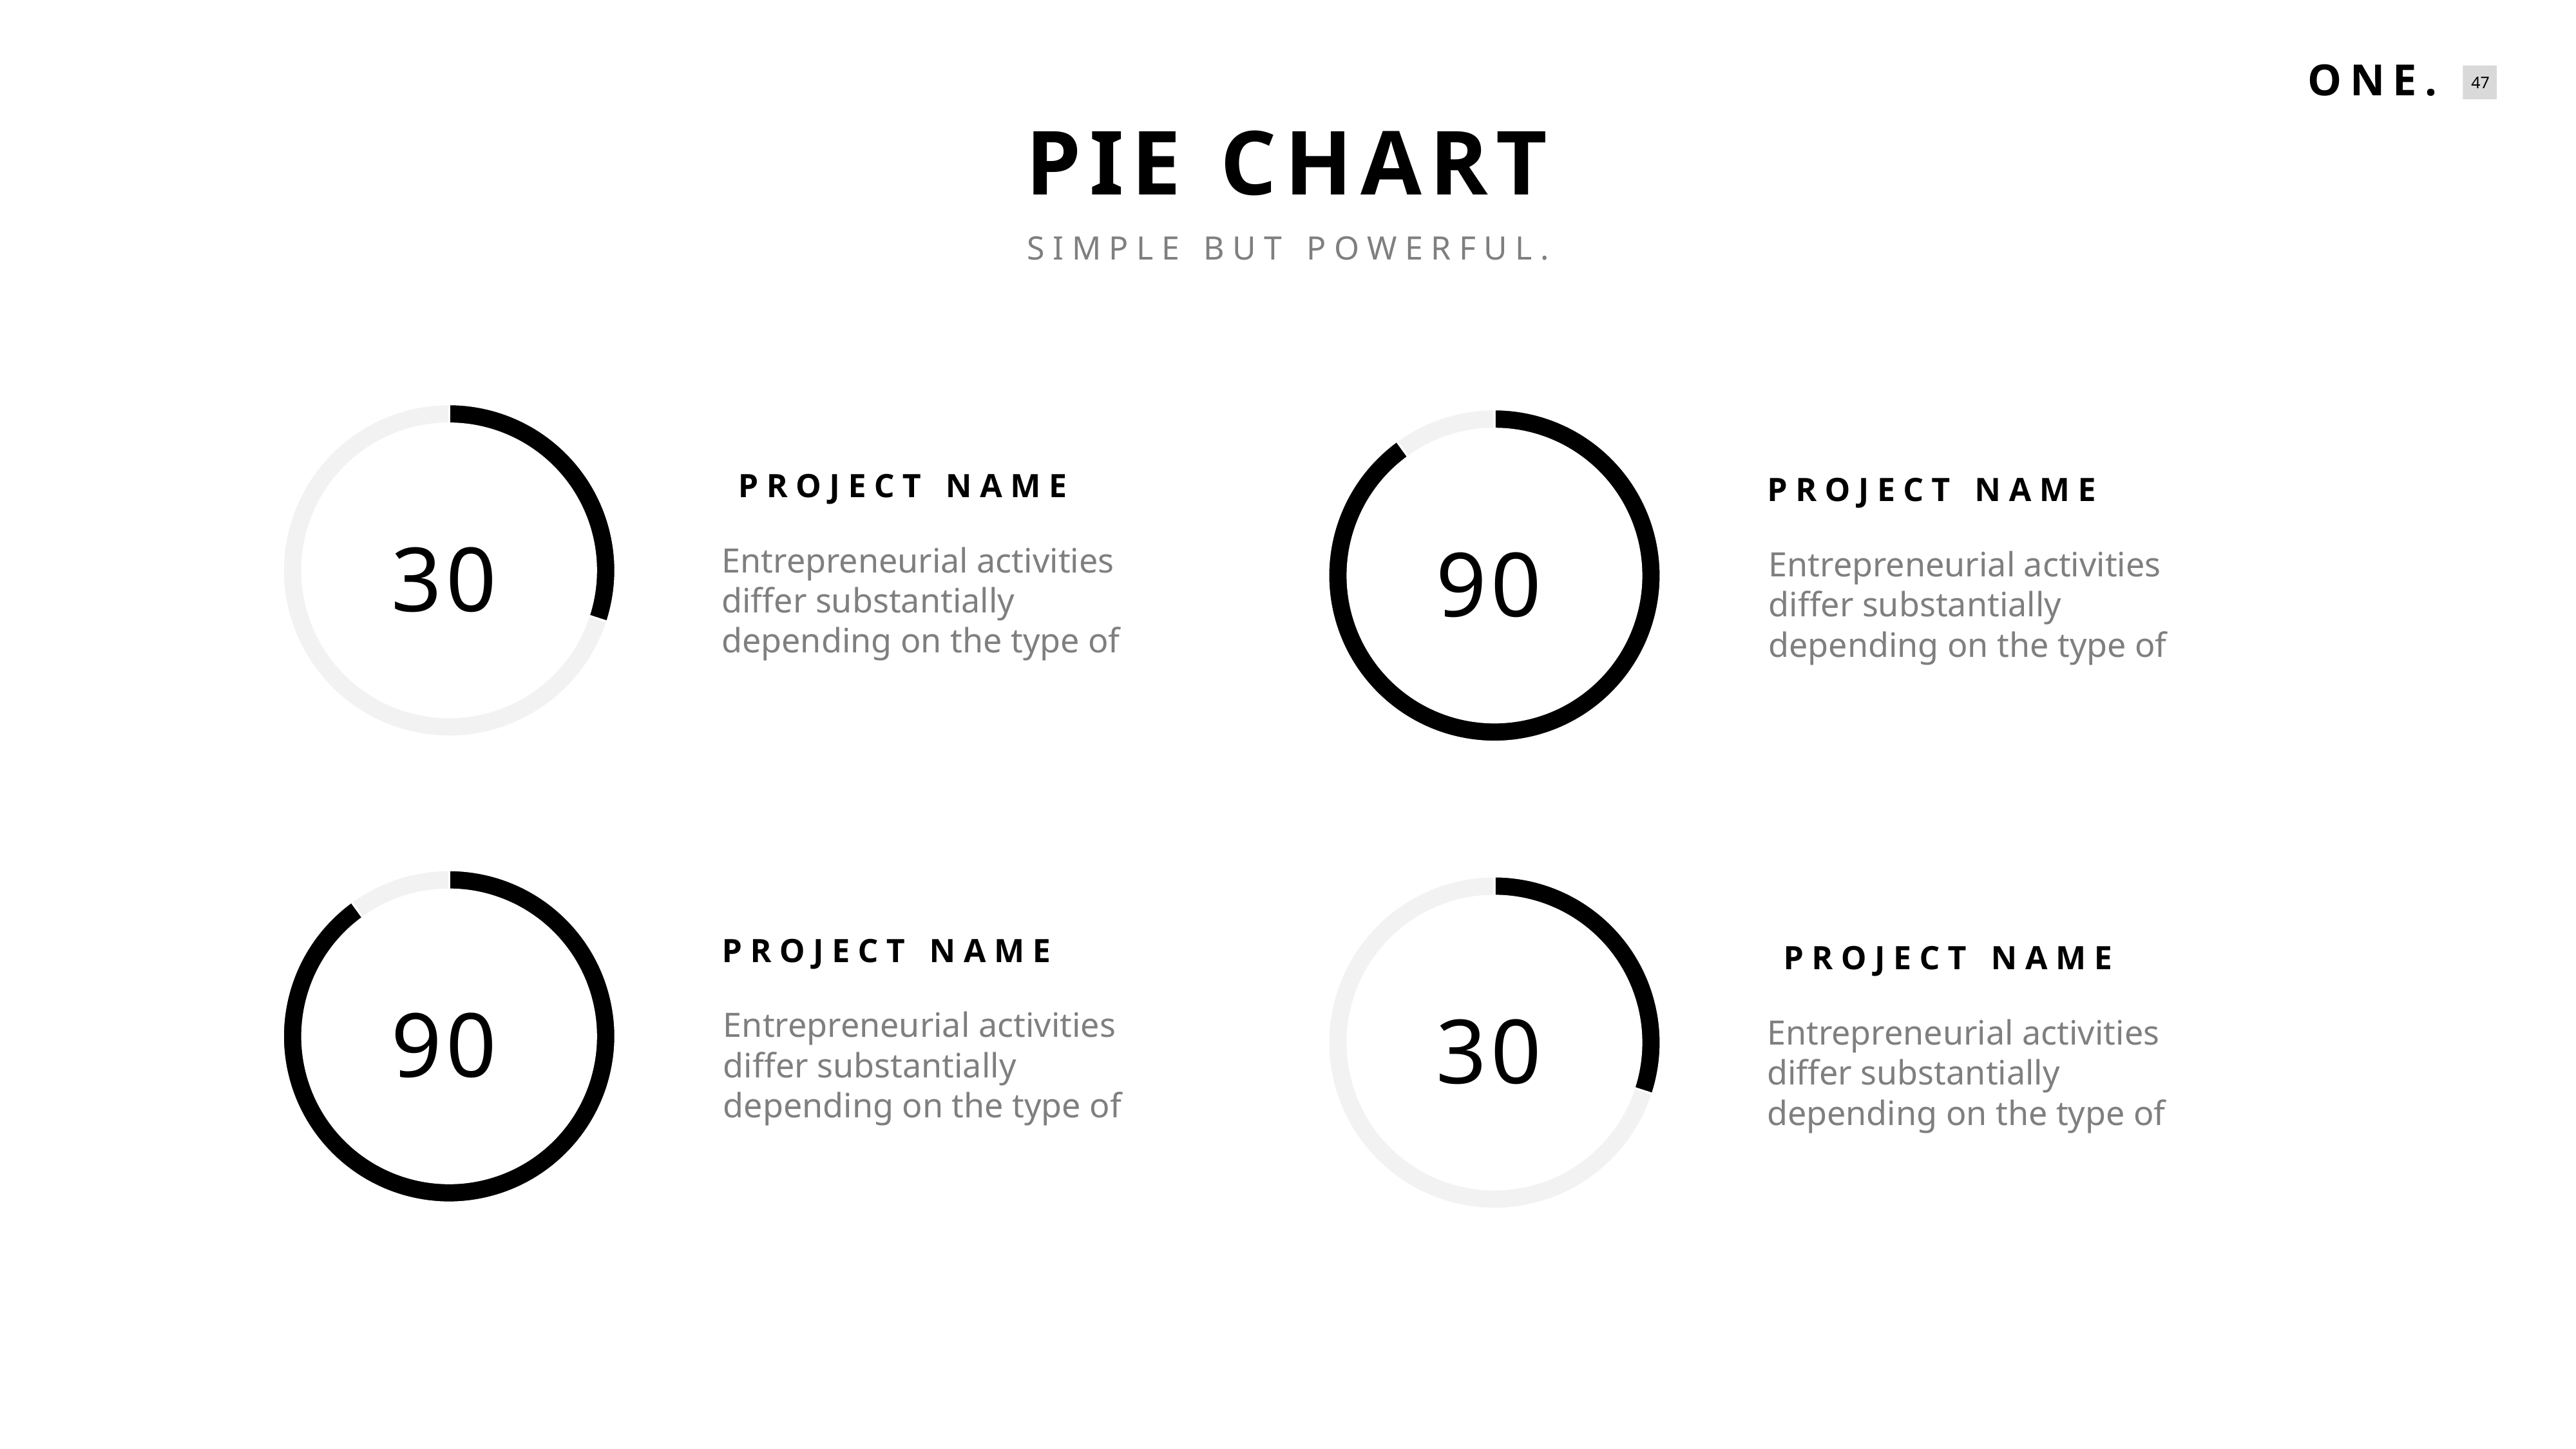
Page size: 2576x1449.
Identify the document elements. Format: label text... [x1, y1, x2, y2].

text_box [1284, 869, 2186, 1216]
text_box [239, 397, 1140, 744]
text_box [239, 863, 1141, 1209]
text_box SIMPLE BUT POWERFUL. [854, 222, 1722, 271]
text_box PIE CHART [734, 102, 1840, 218]
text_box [1284, 402, 2187, 749]
